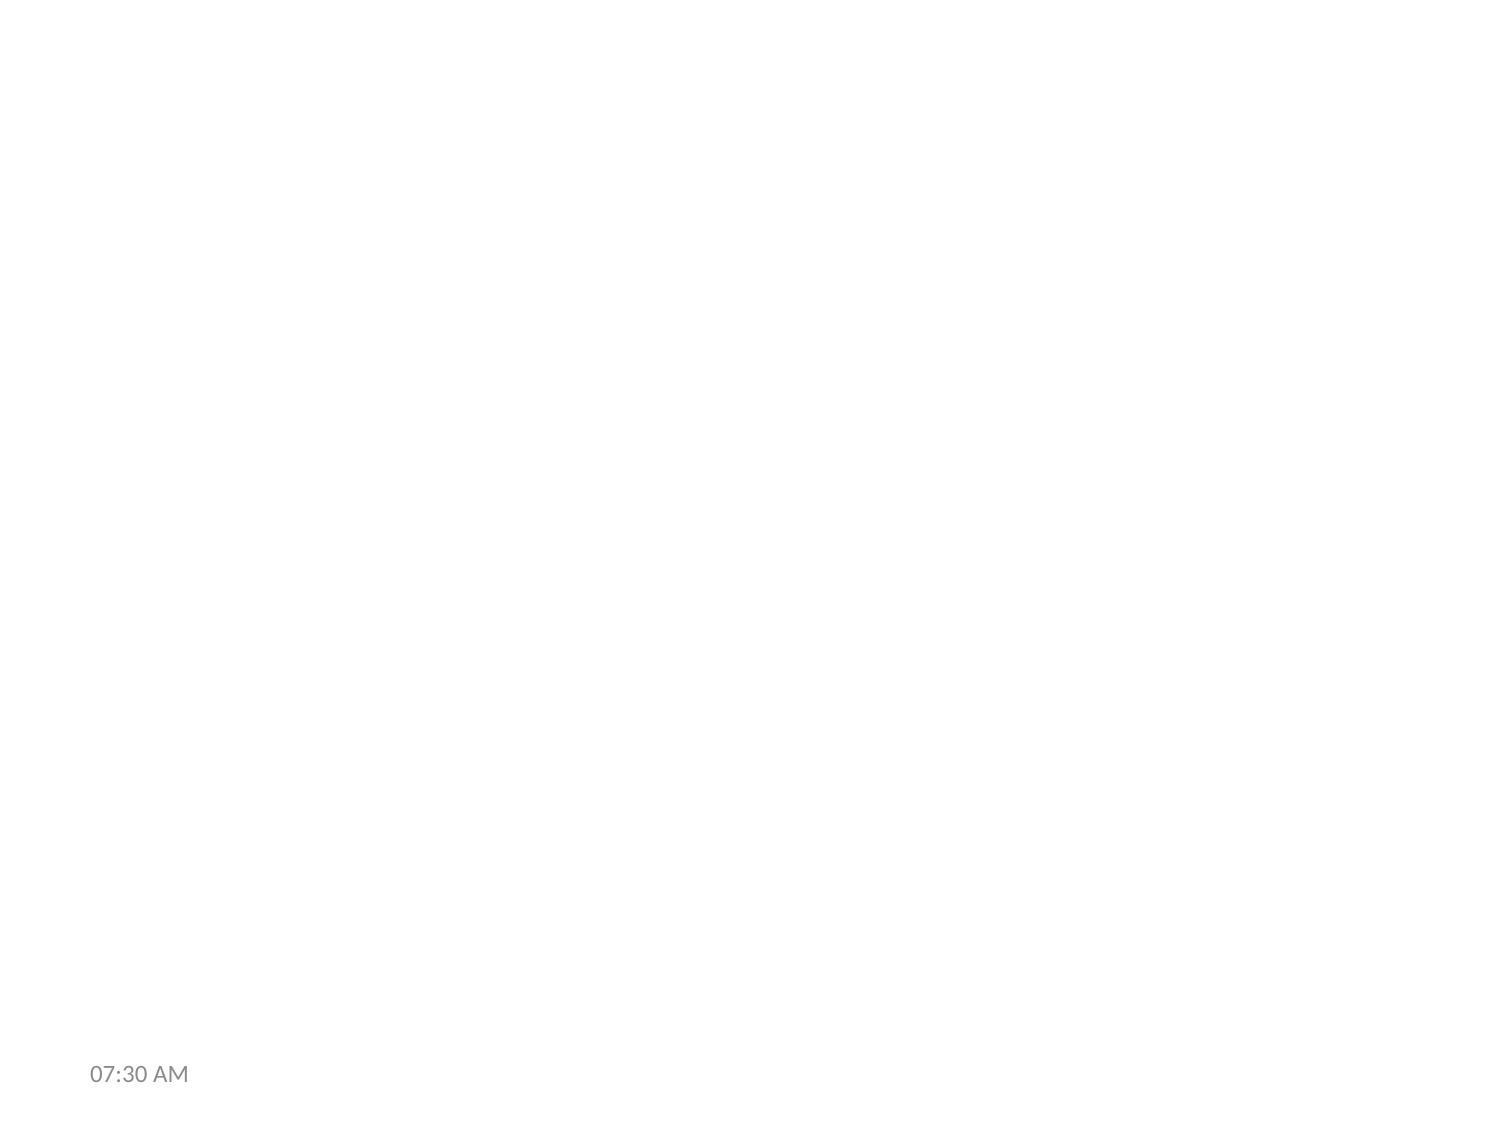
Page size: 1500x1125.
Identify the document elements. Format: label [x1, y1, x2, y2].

slide_number [75, 1042, 425, 1103]
